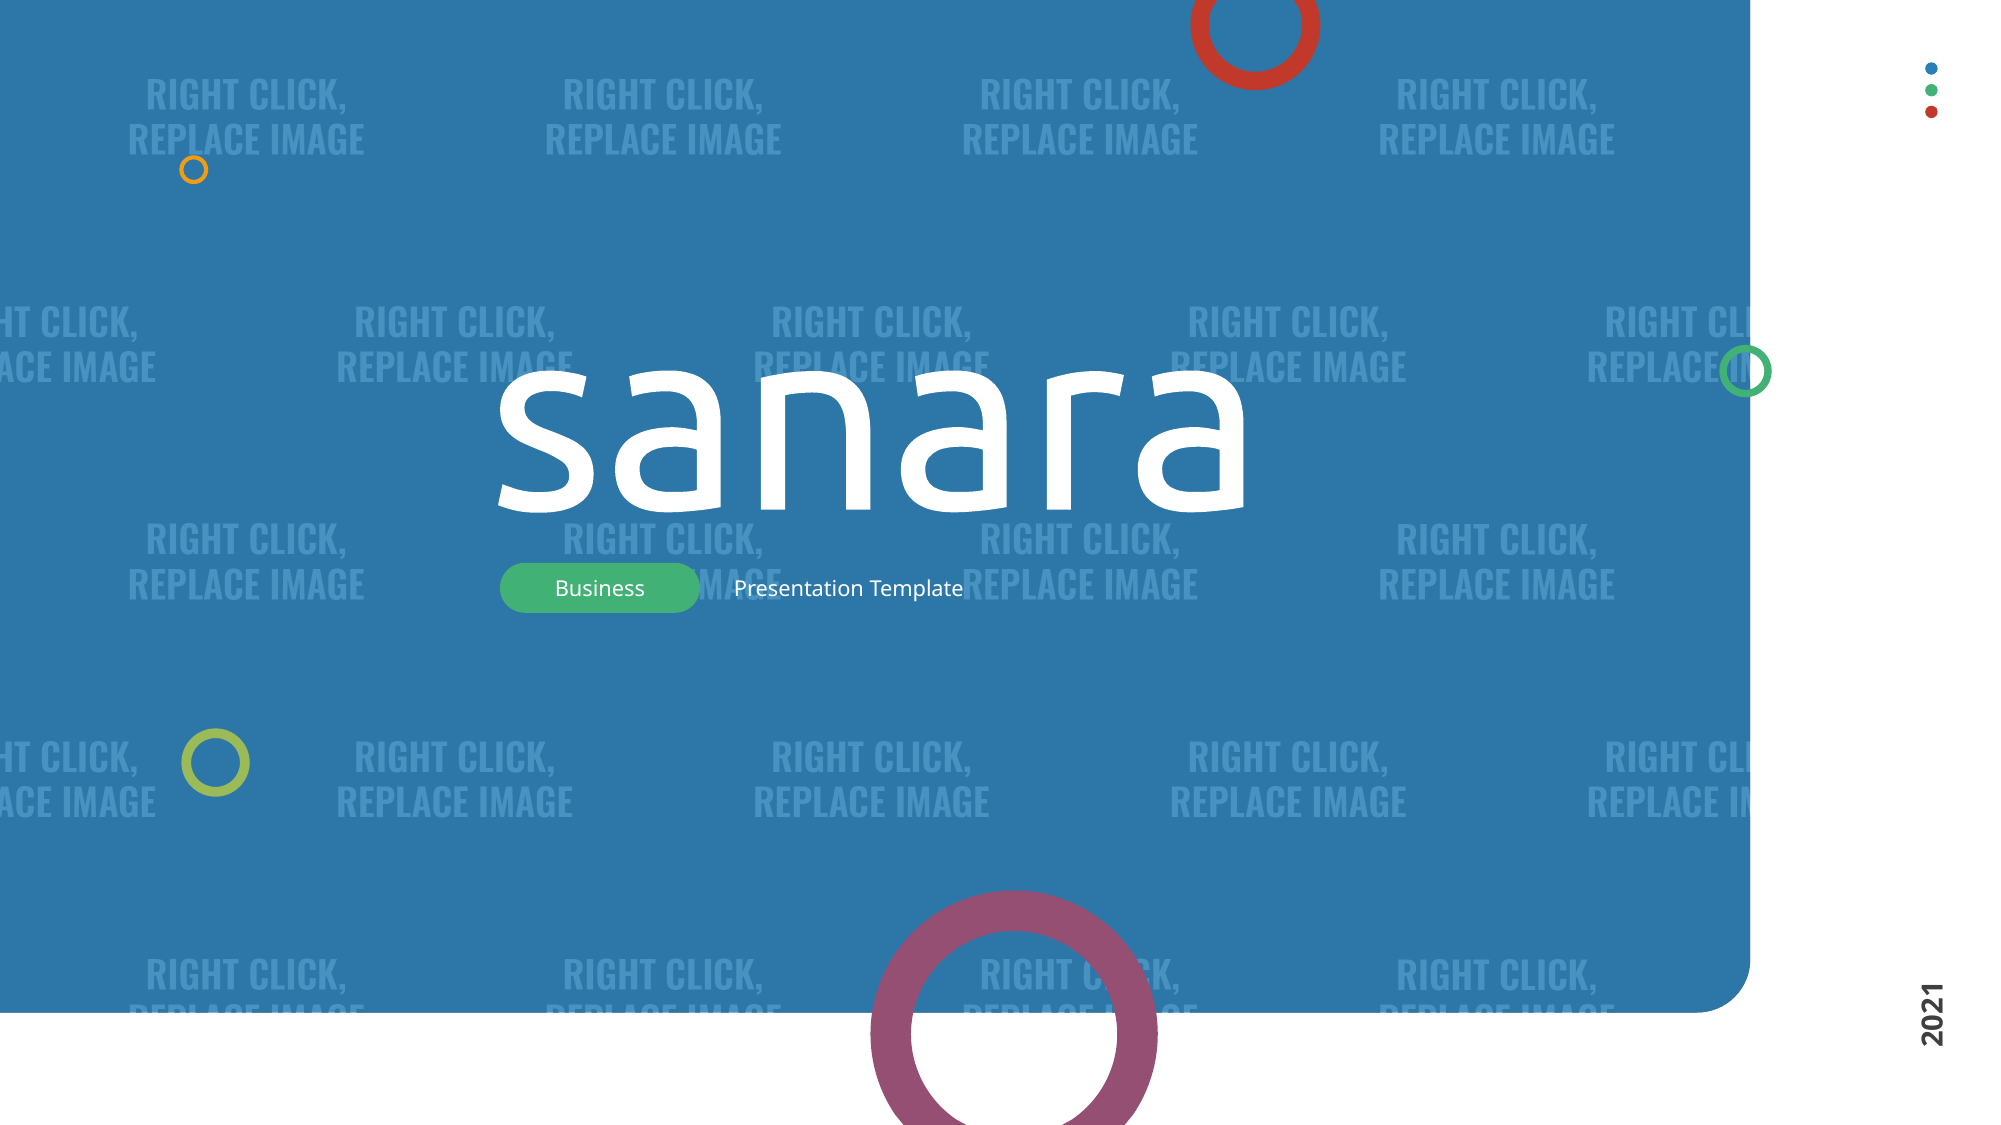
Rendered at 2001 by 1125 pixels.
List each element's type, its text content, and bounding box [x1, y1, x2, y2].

text_box [869, 1013, 967, 1125]
picture [0, 0, 1751, 1013]
text_box [1061, 1013, 1159, 1125]
text_box [1751, 344, 1773, 398]
text_box 2021 [1906, 945, 1956, 1063]
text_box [1925, 62, 1938, 119]
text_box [498, 370, 1244, 513]
